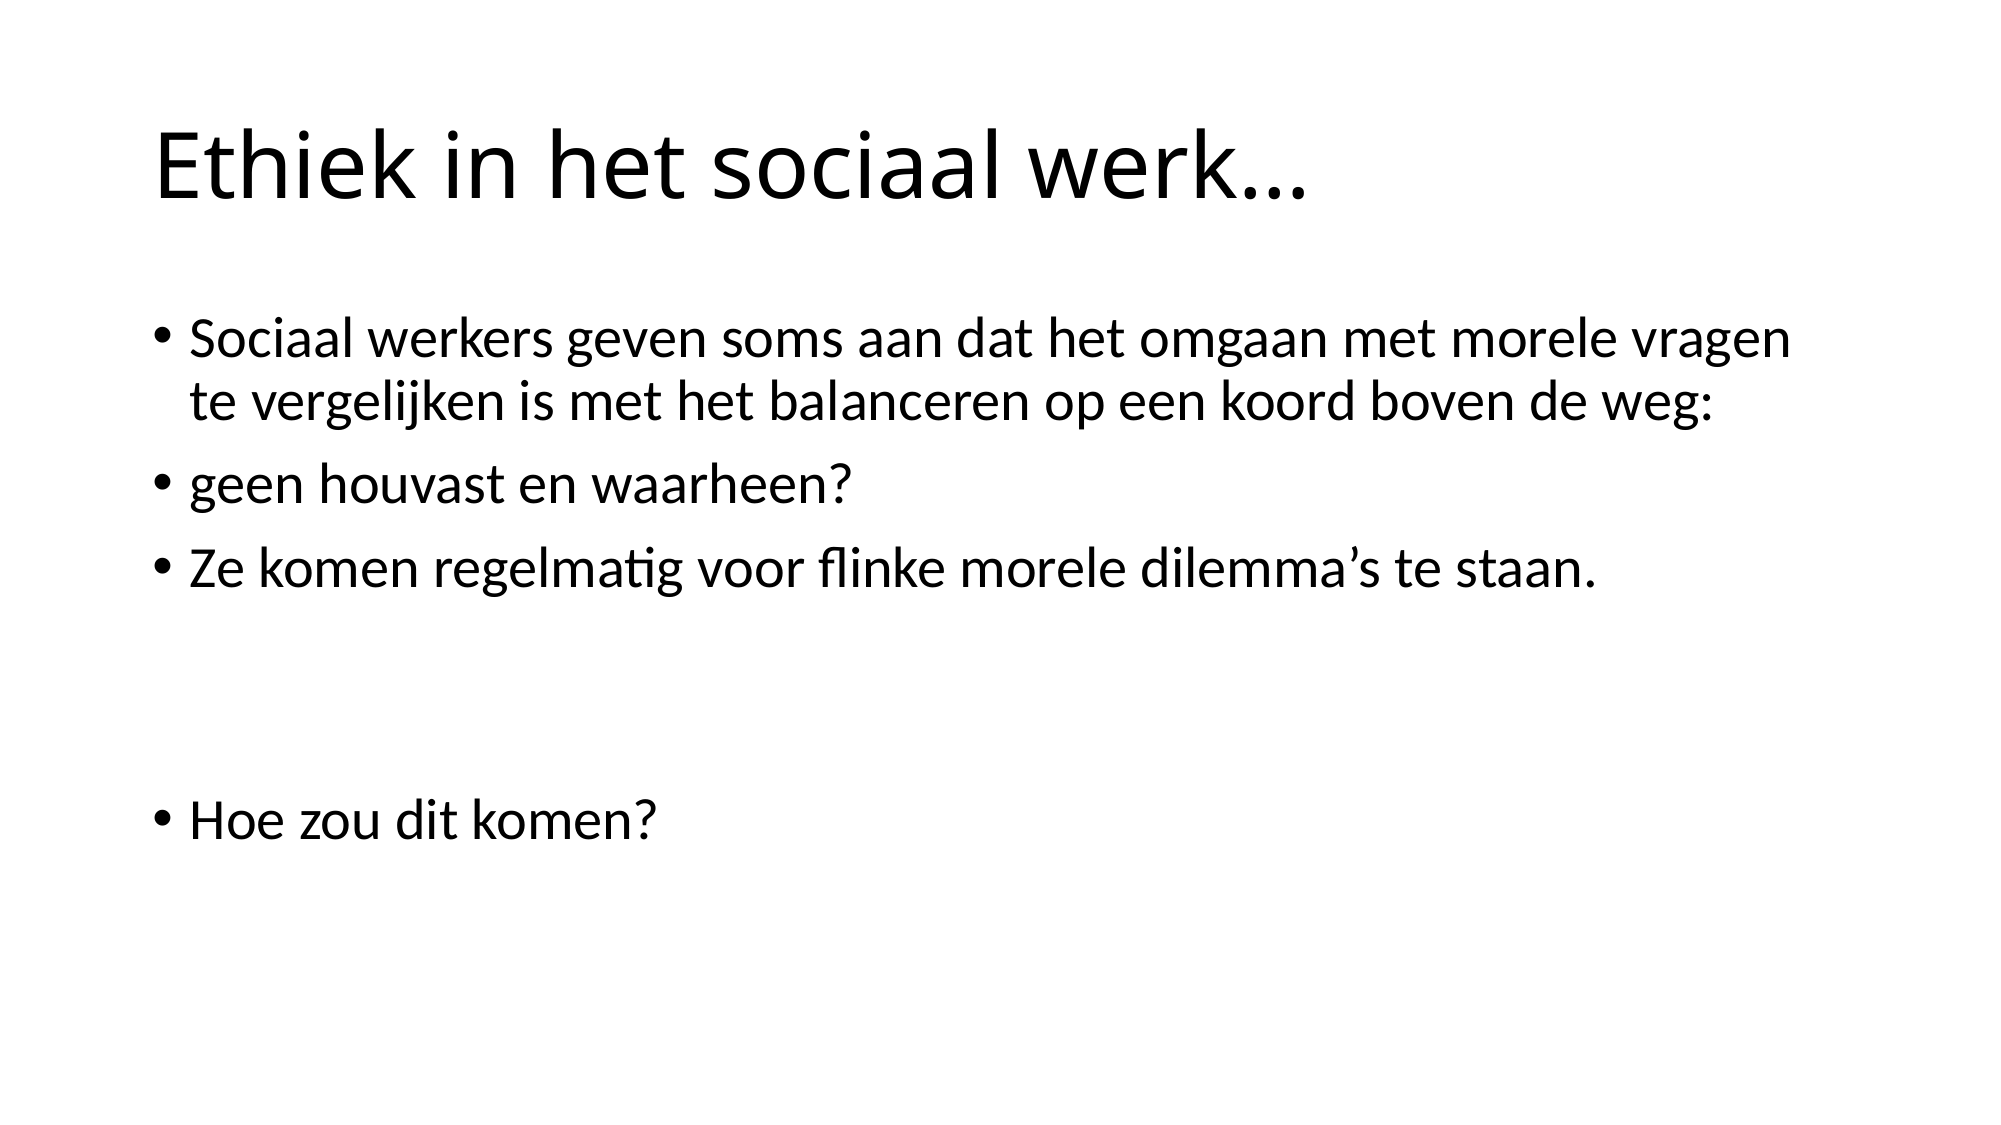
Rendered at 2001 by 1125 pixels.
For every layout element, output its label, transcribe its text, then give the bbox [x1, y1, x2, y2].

list Sociaal werkers geven soms aan dat het omgaan met morele vragen te vergelijken is met het balanceren op een koord boven de weg: geen houvast en waarheen? Ze komen regelmatig voor flinke morele dilemma’s te staan. Hoe zou dit komen? [137, 299, 1863, 1014]
title Ethiek in het sociaal werk… [137, 59, 1863, 278]
